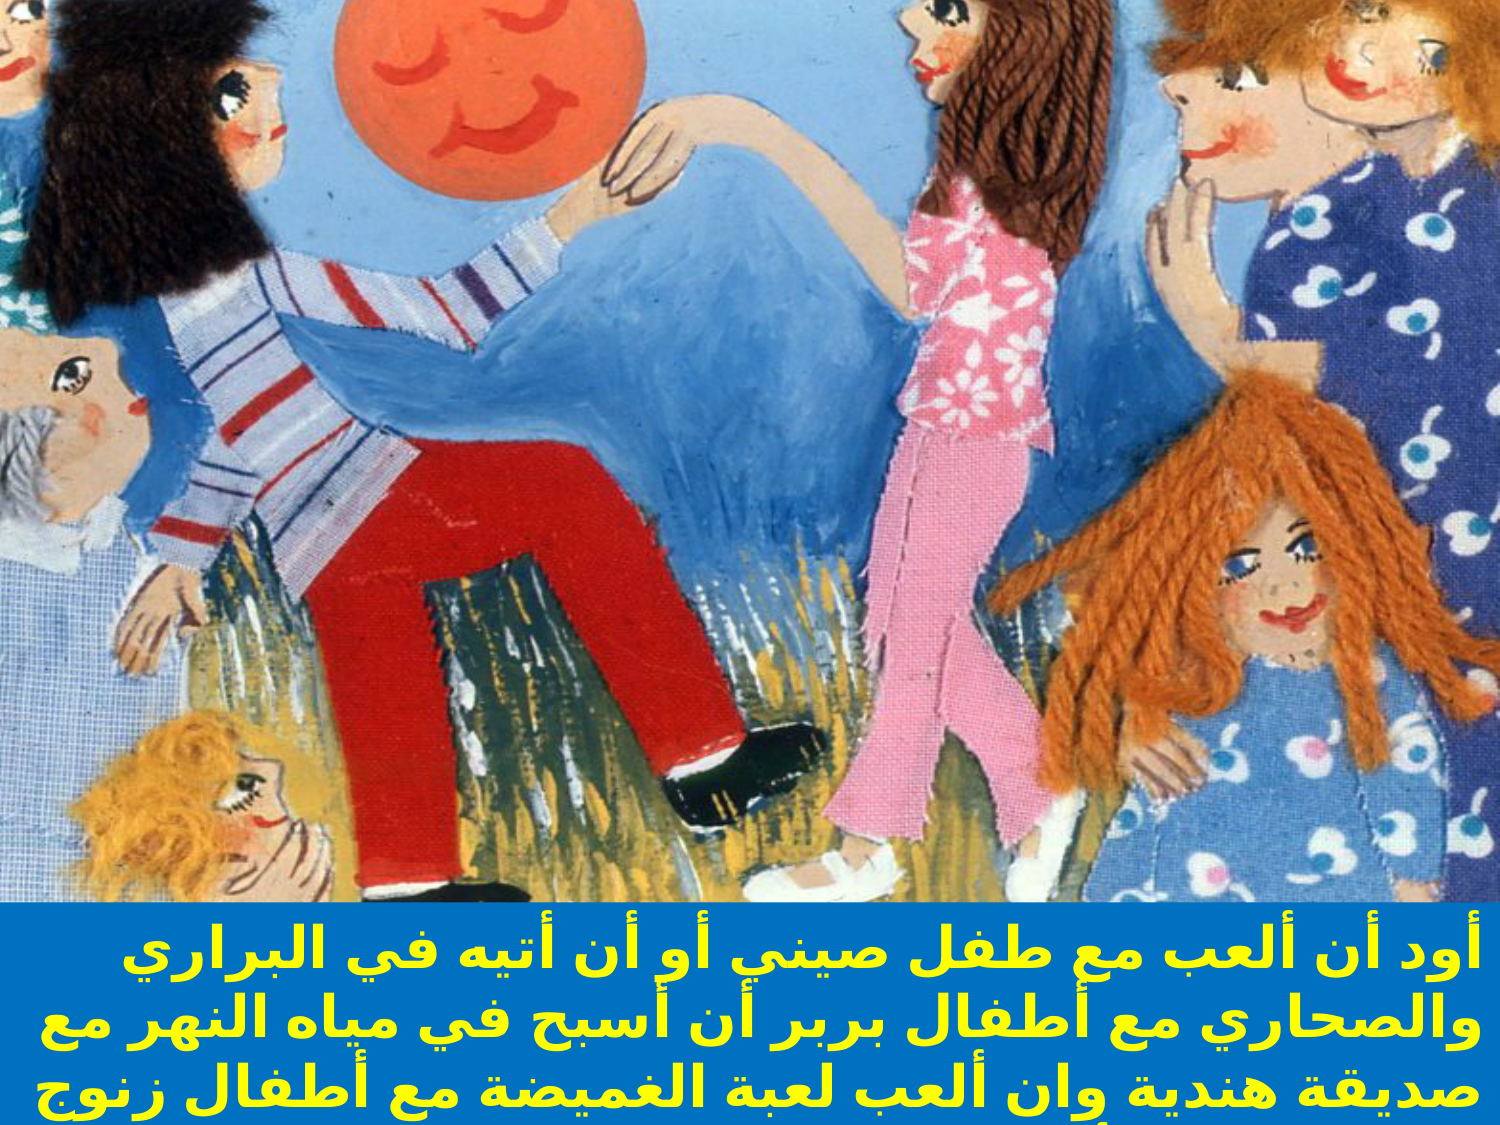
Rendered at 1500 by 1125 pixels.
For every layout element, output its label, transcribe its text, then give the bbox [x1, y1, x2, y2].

picture [0, 0, 1500, 903]
text_box أود أن ألعب مع طفل صيني أو أن أتيه في البراري والصحاري مع أطفال بربر أن أسبح في مياه النهر مع صديقة هندية وان ألعب لعبة الغميضة مع أطفال زنوج في الغابات الأستوائية... [0, 909, 1500, 1125]
